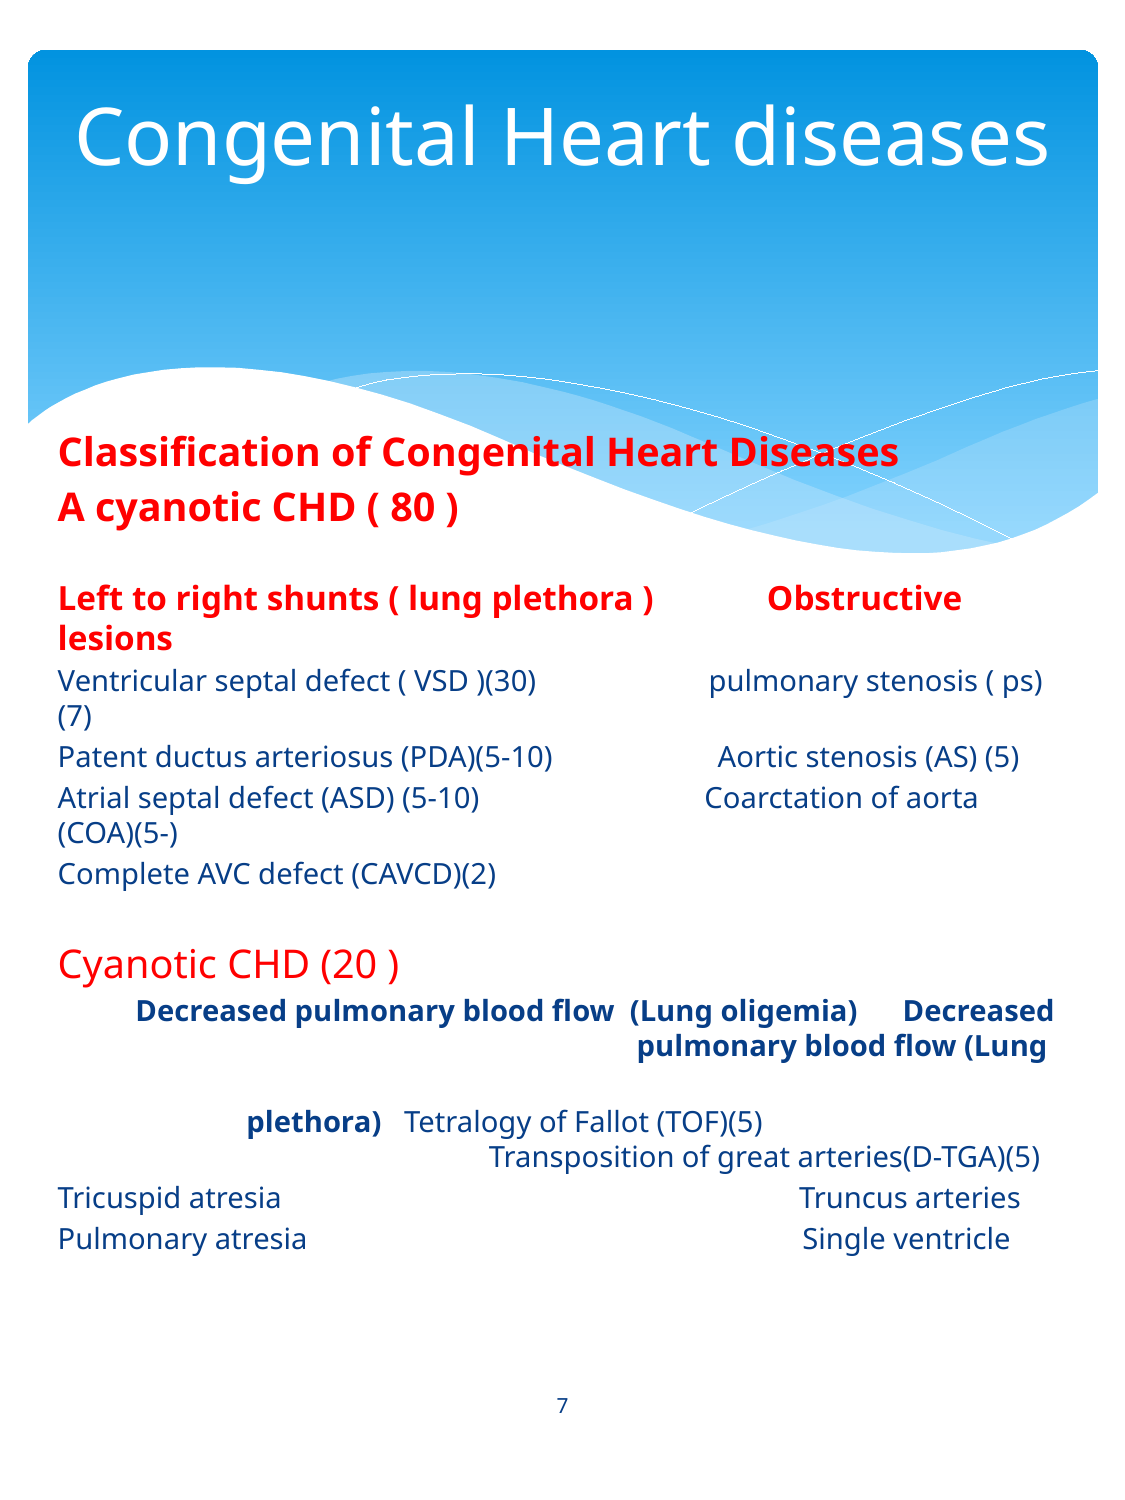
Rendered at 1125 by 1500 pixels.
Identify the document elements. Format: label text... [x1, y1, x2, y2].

title Congenital Heart diseases [56, 73, 1069, 290]
slide_number 7 [491, 1367, 634, 1447]
